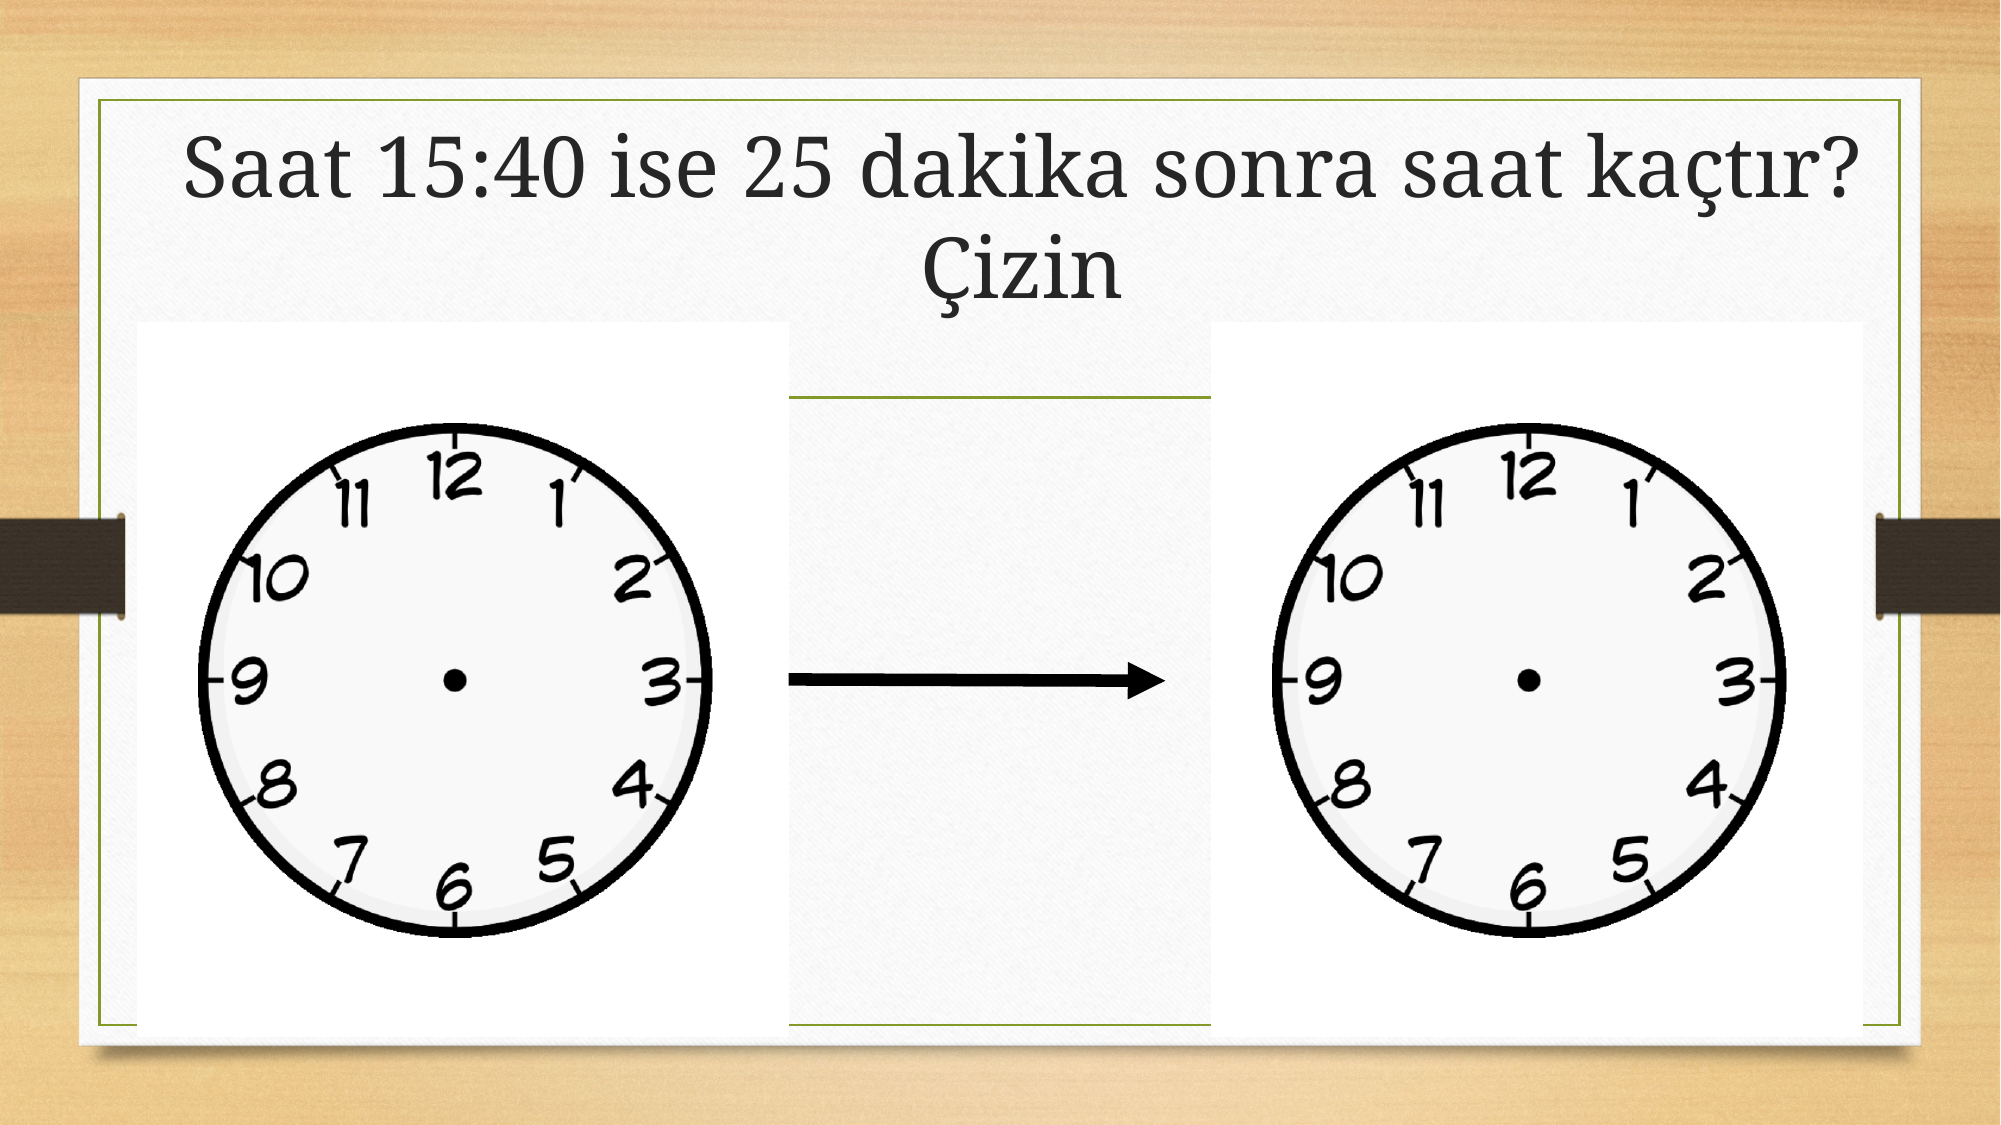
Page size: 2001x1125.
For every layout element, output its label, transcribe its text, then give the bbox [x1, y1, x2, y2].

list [137, 322, 789, 1037]
title Saat 15:40 ise 25 dakika sonra saat kaçtır? Çizin [137, 105, 1908, 323]
picture [0, 0, 2001, 1125]
